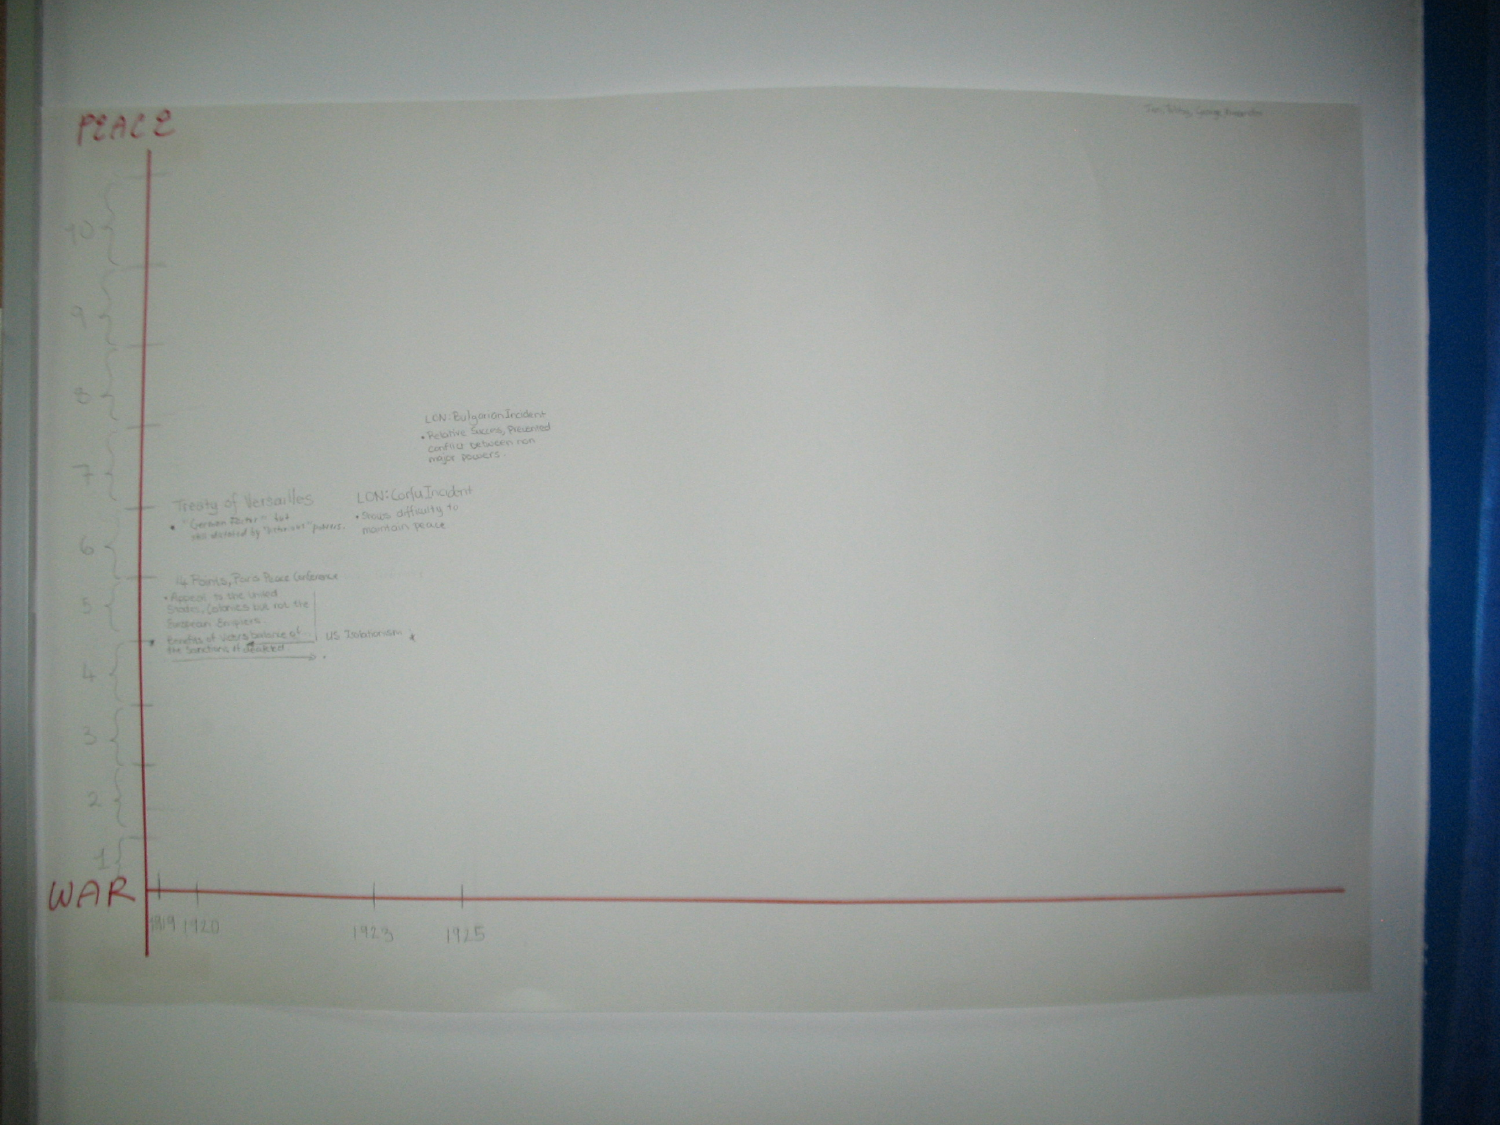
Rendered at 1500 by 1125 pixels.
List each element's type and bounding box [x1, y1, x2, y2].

list [0, 0, 1500, 1125]
